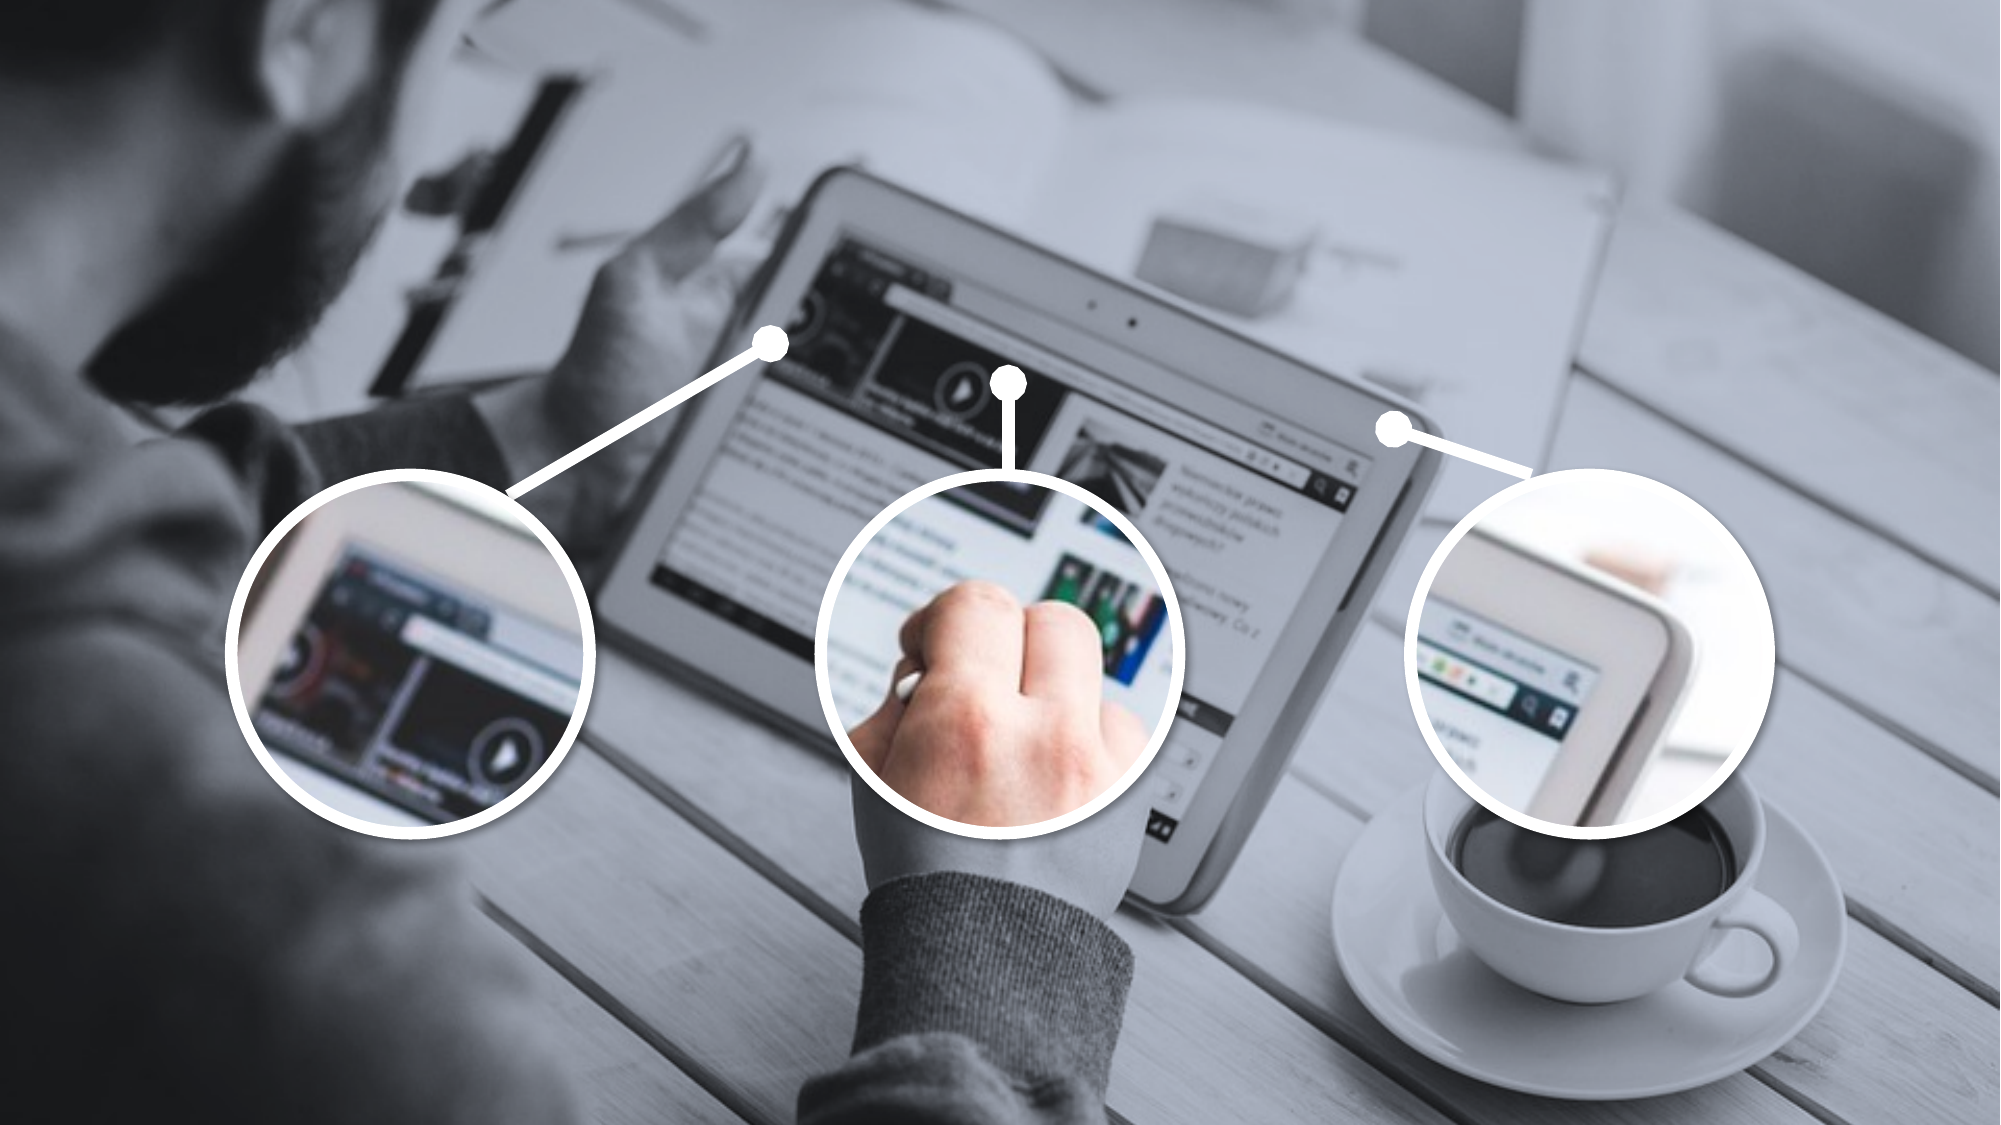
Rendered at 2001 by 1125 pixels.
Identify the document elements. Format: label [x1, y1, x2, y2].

picture [0, 0, 2000, 1125]
text_box [1393, 429, 1532, 475]
text_box [508, 343, 771, 496]
